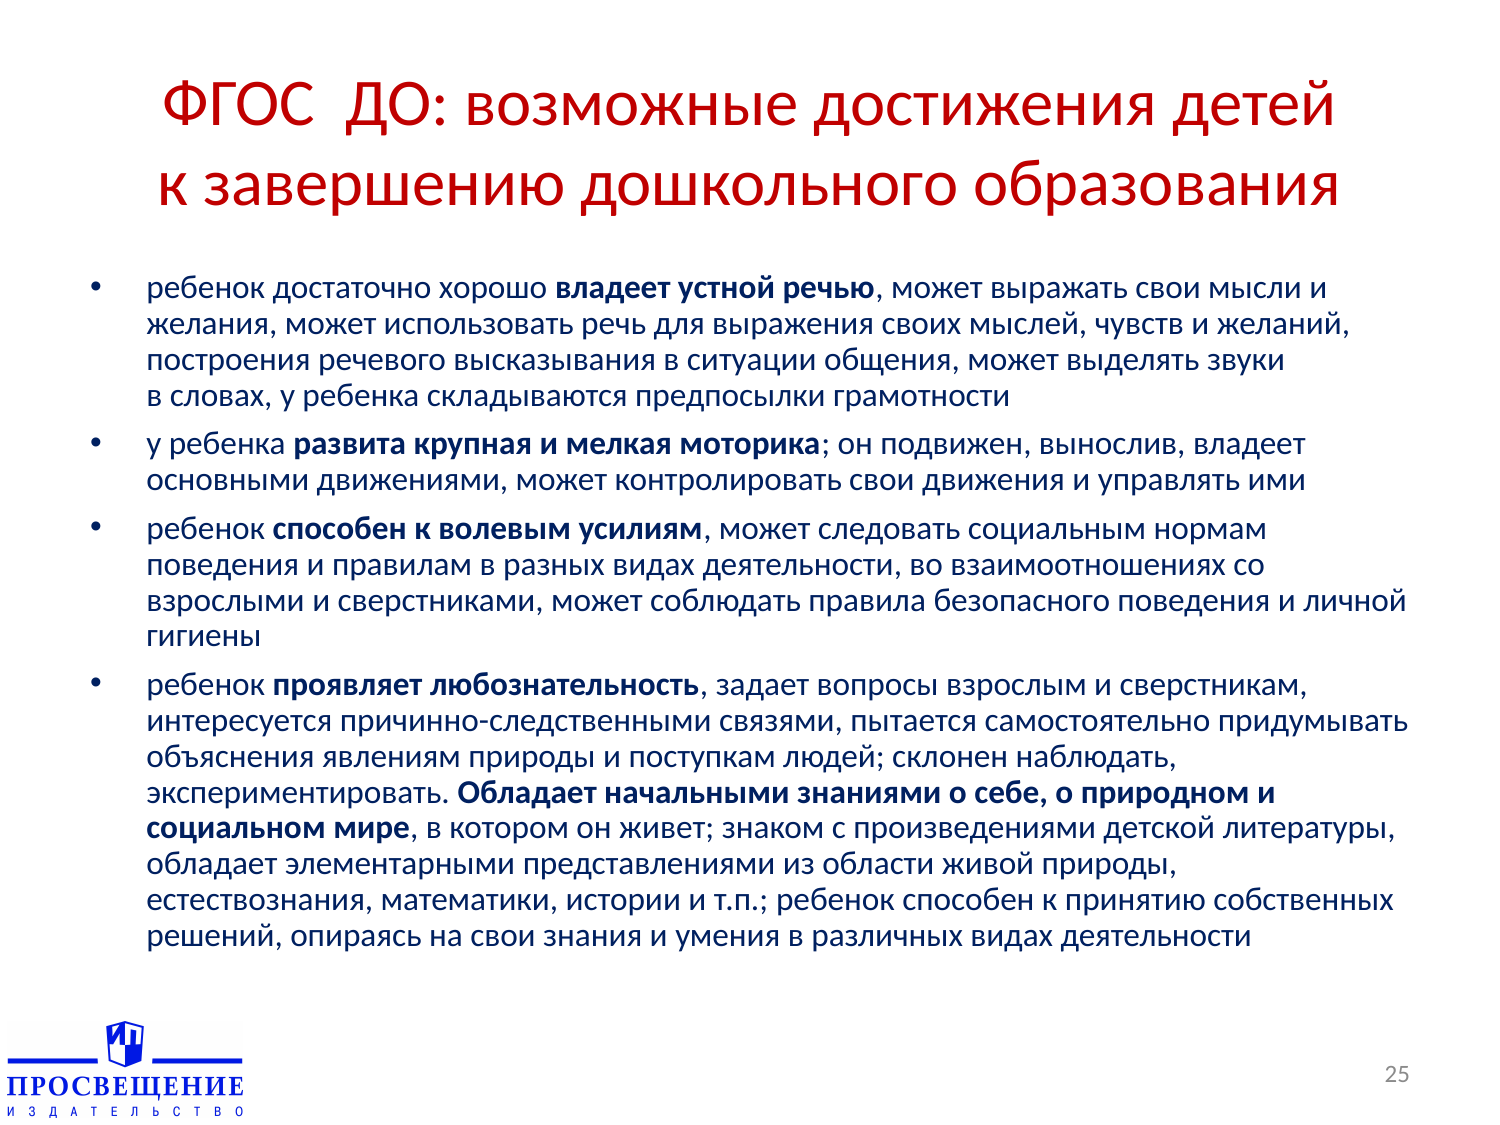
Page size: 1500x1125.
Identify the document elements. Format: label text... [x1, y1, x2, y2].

list ребенок достаточно хорошо владеет устной речью, может выражать свои мысли и желания, может использовать речь для выражения своих мыслей, чувств и желаний, построения речевого высказывания в ситуации общения, может выделять звуки в словах, у ребенка складываются предпосылки грамотности у ребенка развита крупная и мелкая моторика; он подвижен, вынослив, владеет основными движениями, может контролировать свои движения и управлять ими ребенок способен к волевым усилиям, может следовать социальным нормам поведения и правилам в разных видах деятельности, во взаимоотношениях со взрослыми и сверстниками, может соблюдать правила безопасного поведения и личной гигиены ребенок проявляет любознательность, задает вопросы взрослым и сверстникам, интересуется причинно-следственными связями, пытается самостоятельно придумывать объяснения явлениям природы и поступкам людей; склонен наблюдать, экспериментировать. Обладает начальными знаниями о себе, о природном и социальном мире, в котором он живет; знаком с произведениями детской литературы, обладает элементарными представлениями из области живой природы, естествознания, математики, истории и т.п.; ребенок способен к принятию собственных решений, опираясь на свои знания и умения в различных видах деятельности [74, 262, 1426, 1006]
title ФГОС ДО: возможные достижения детей к завершению дошкольного образования [74, 44, 1426, 233]
slide_number 25 [1074, 1042, 1425, 1103]
picture [7, 1021, 243, 1118]
